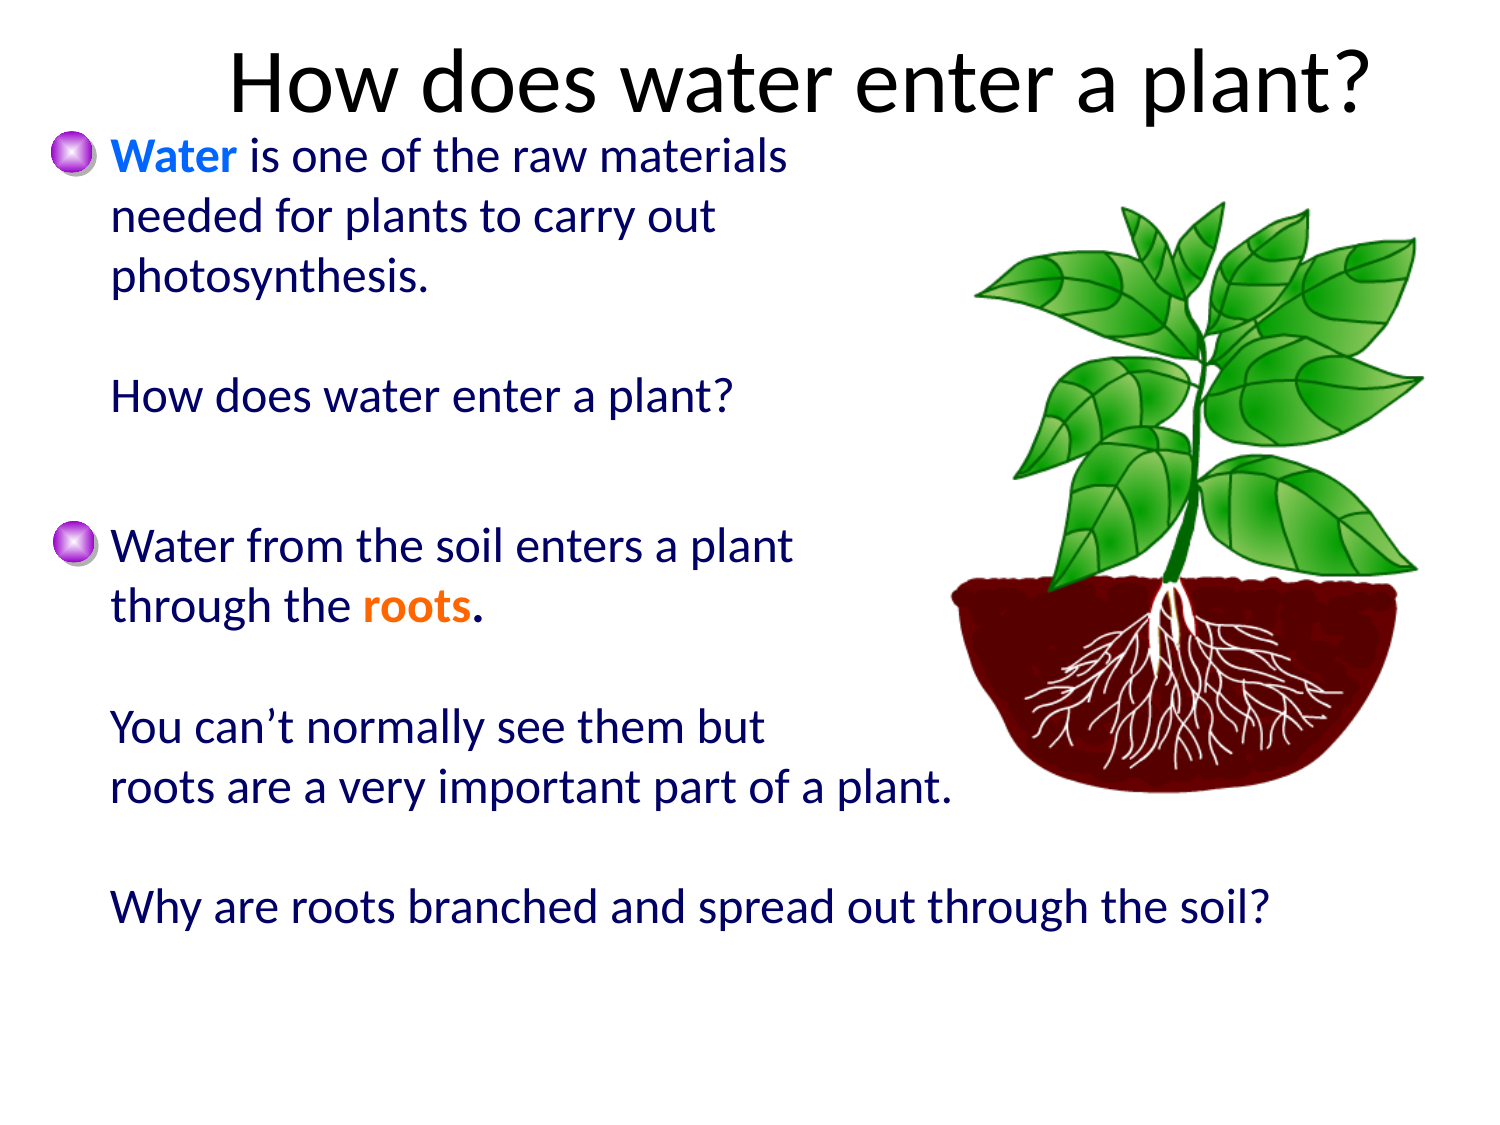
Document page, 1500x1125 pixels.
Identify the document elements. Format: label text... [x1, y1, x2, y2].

text_box You can’t normally see them but roots are a very important part of a plant. Why are roots branched and spread out through the soil? [95, 685, 1447, 941]
text_box Water is one of the raw materials needed for plants to carry out photosynthesis. How does water enter a plant? Water from the soil enters a plant through the roots. [95, 115, 909, 640]
text_box [53, 521, 95, 563]
text_box [51, 131, 93, 173]
picture [926, 172, 1459, 802]
title How does water enter a plant? [64, 0, 1415, 152]
